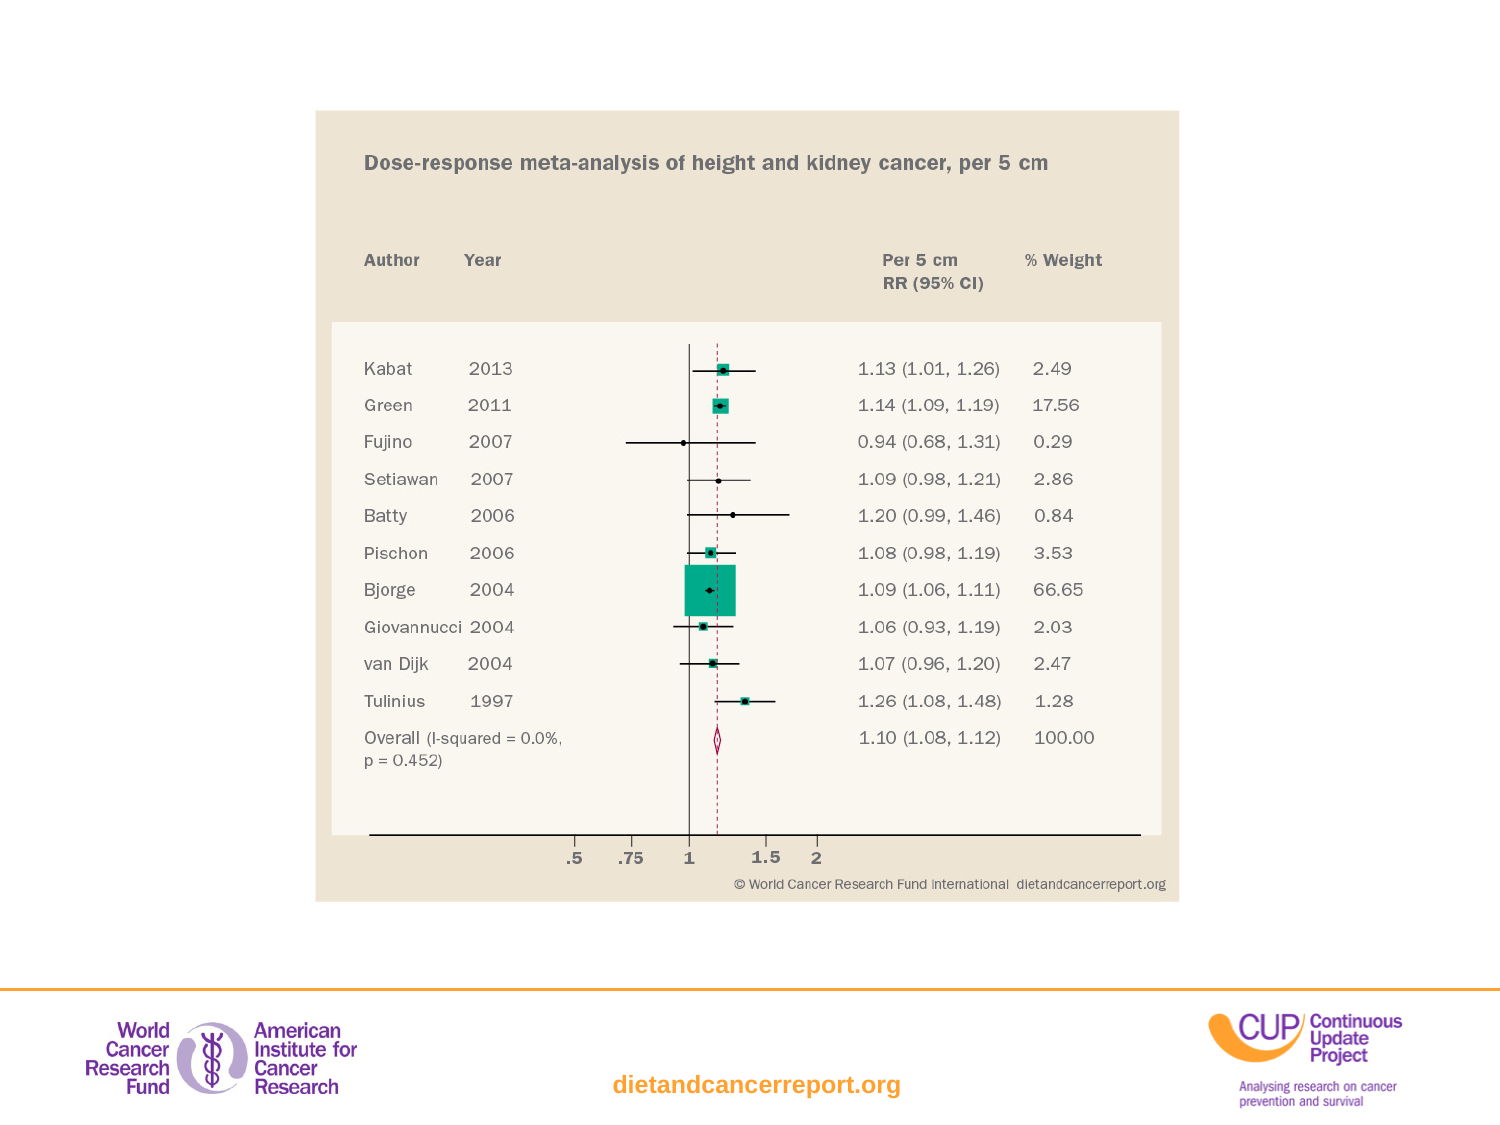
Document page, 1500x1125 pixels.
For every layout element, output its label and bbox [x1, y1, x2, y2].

picture [86, 1022, 357, 1094]
picture [1207, 1013, 1403, 1109]
picture [287, 82, 1207, 929]
